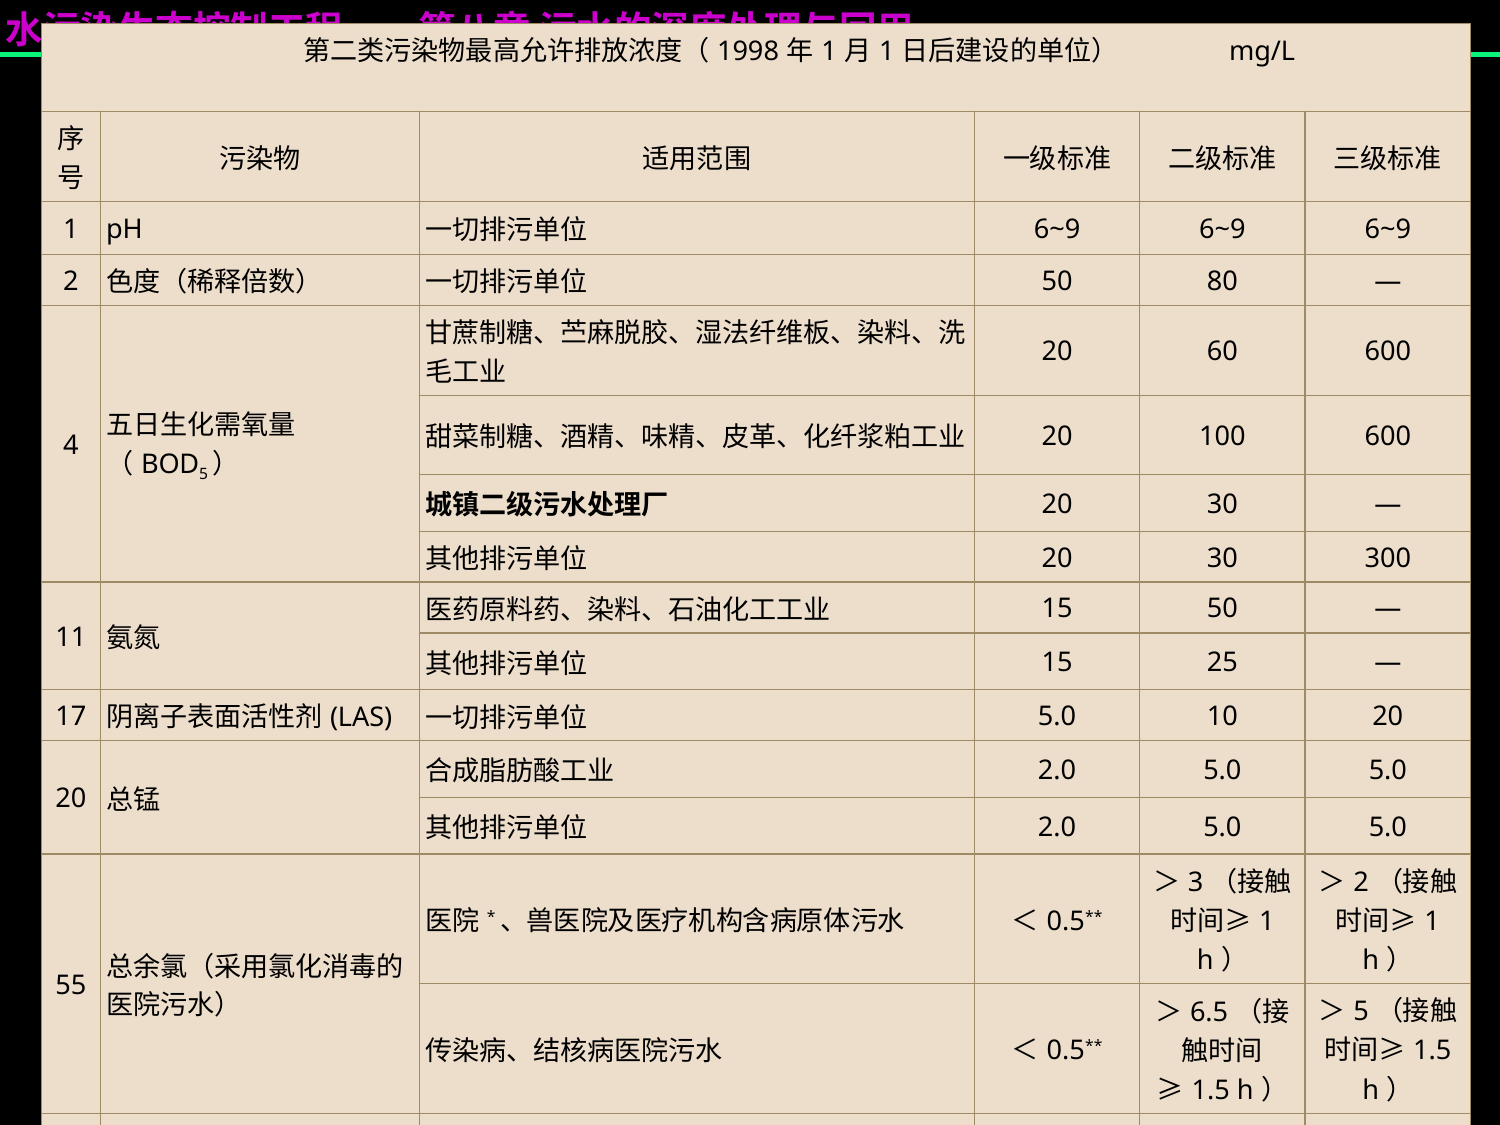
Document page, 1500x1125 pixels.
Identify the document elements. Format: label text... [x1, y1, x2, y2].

table_cell 医院*、兽医院及医疗机构含病原体污水 [420, 1114, 974, 1125]
table_cell ＞6.5（接触时间≥1.5 h） [1140, 984, 1304, 1113]
table_cell 500个/L [975, 1114, 1139, 1125]
table_cell 合成脂肪酸工业 [420, 741, 974, 797]
table_cell 50 [1140, 583, 1304, 632]
table_cell 15 [975, 634, 1139, 689]
table_cell ＜0.5** [975, 984, 1139, 1113]
table_cell 1000个/L [1140, 1114, 1304, 1125]
table_cell — [1306, 634, 1470, 689]
table_cell — [1306, 475, 1470, 531]
table_cell 1 [42, 202, 100, 254]
table_cell 一切排污单位 [420, 202, 974, 254]
table_cell 20 [975, 396, 1139, 474]
table_cell 600 [1306, 306, 1470, 395]
table_cell 60 [1140, 306, 1304, 395]
table_cell 20 [975, 532, 1139, 581]
table_cell 5.0 [1140, 798, 1304, 853]
table_cell ＞3（接触时间≥1 h） [1140, 855, 1304, 983]
table_cell 总余氯（采用氯化消毒的医院污水） [101, 855, 419, 1113]
table_cell 2.0 [975, 741, 1139, 797]
table_cell ＞5（接触时间≥1.5 h） [1306, 984, 1470, 1113]
table_cell 25 [1140, 634, 1304, 689]
table_cell — [1306, 255, 1470, 305]
table_cell 17 [42, 690, 100, 740]
table_cell 2.0 [975, 798, 1139, 853]
table_cell 医院*、兽医院及医疗机构含病原体污水 [420, 855, 974, 983]
table_cell 一级标准 [975, 112, 1139, 201]
table_cell pH [101, 202, 419, 254]
table_cell 二级标准 [1140, 112, 1304, 201]
table_cell 城镇二级污水处理厂 [420, 475, 974, 531]
table_cell 传染病、结核病医院污水 [420, 984, 974, 1113]
table_cell 5.0 [1306, 798, 1470, 853]
table_cell 54 [42, 1114, 100, 1125]
table_cell ＞2（接触时间≥1 h） [1306, 855, 1470, 983]
table_cell 氨氮 [101, 583, 419, 689]
table_cell 序号 [42, 112, 100, 201]
table_cell 15 [975, 583, 1139, 632]
table_cell 5.0 [975, 690, 1139, 740]
table_cell 4 [42, 306, 100, 581]
table_cell 20 [1306, 690, 1470, 740]
table_cell 污染物 [101, 112, 419, 201]
table_cell 10 [1140, 690, 1304, 740]
table_cell 甘蔗制糖、苎麻脱胶、湿法纤维板、染料、洗毛工业 [420, 306, 974, 395]
table_cell — [1306, 583, 1470, 632]
table_cell 总锰 [101, 741, 419, 853]
table_cell ＜0.5** [975, 855, 1139, 983]
table_cell 30 [1140, 532, 1304, 581]
table_cell 其他排污单位 [420, 634, 974, 689]
table_cell 20 [975, 306, 1139, 395]
table_cell 6~9 [1140, 202, 1304, 254]
table_cell 11 [42, 583, 100, 689]
table_cell 50 [975, 255, 1139, 305]
table_cell 医药原料药、染料、石油化工工业 [420, 583, 974, 632]
table_cell 30 [1140, 475, 1304, 531]
table_cell 色度（稀释倍数） [101, 255, 419, 305]
table_cell 其他排污单位 [420, 532, 974, 581]
table_cell 一切排污单位 [420, 690, 974, 740]
table_cell 5000个/L [1306, 1114, 1470, 1125]
table_cell 300 [1306, 532, 1470, 581]
table_cell 2 [42, 255, 100, 305]
table_cell 100 [1140, 396, 1304, 474]
table_cell 20 [975, 475, 1139, 531]
table_cell 5.0 [1140, 741, 1304, 797]
table_cell 一切排污单位 [420, 255, 974, 305]
table_cell 5.0 [1306, 741, 1470, 797]
table_cell 80 [1140, 255, 1304, 305]
table_cell 粪大肠菌群数 [101, 1114, 419, 1125]
table_cell 五日生化需氧量（BOD5） [101, 306, 419, 581]
table_cell 55 [42, 855, 100, 1113]
table_cell 其他排污单位 [420, 798, 974, 853]
table_cell 甜菜制糖、酒精、味精、皮革、化纤浆粕工业 [420, 396, 974, 474]
table_cell 6~9 [1306, 202, 1470, 254]
table_cell 阴离子表面活性剂(LAS) [101, 690, 419, 740]
table_header 第二类污染物最高允许排放浓度（1998年1月1日后建设的单位） mg/L [42, 24, 1470, 111]
table_cell 600 [1306, 396, 1470, 474]
table_cell 6~9 [975, 202, 1139, 254]
table_cell 20 [42, 741, 100, 853]
table_cell 适用范围 [420, 112, 974, 201]
table_cell 三级标准 [1306, 112, 1470, 201]
